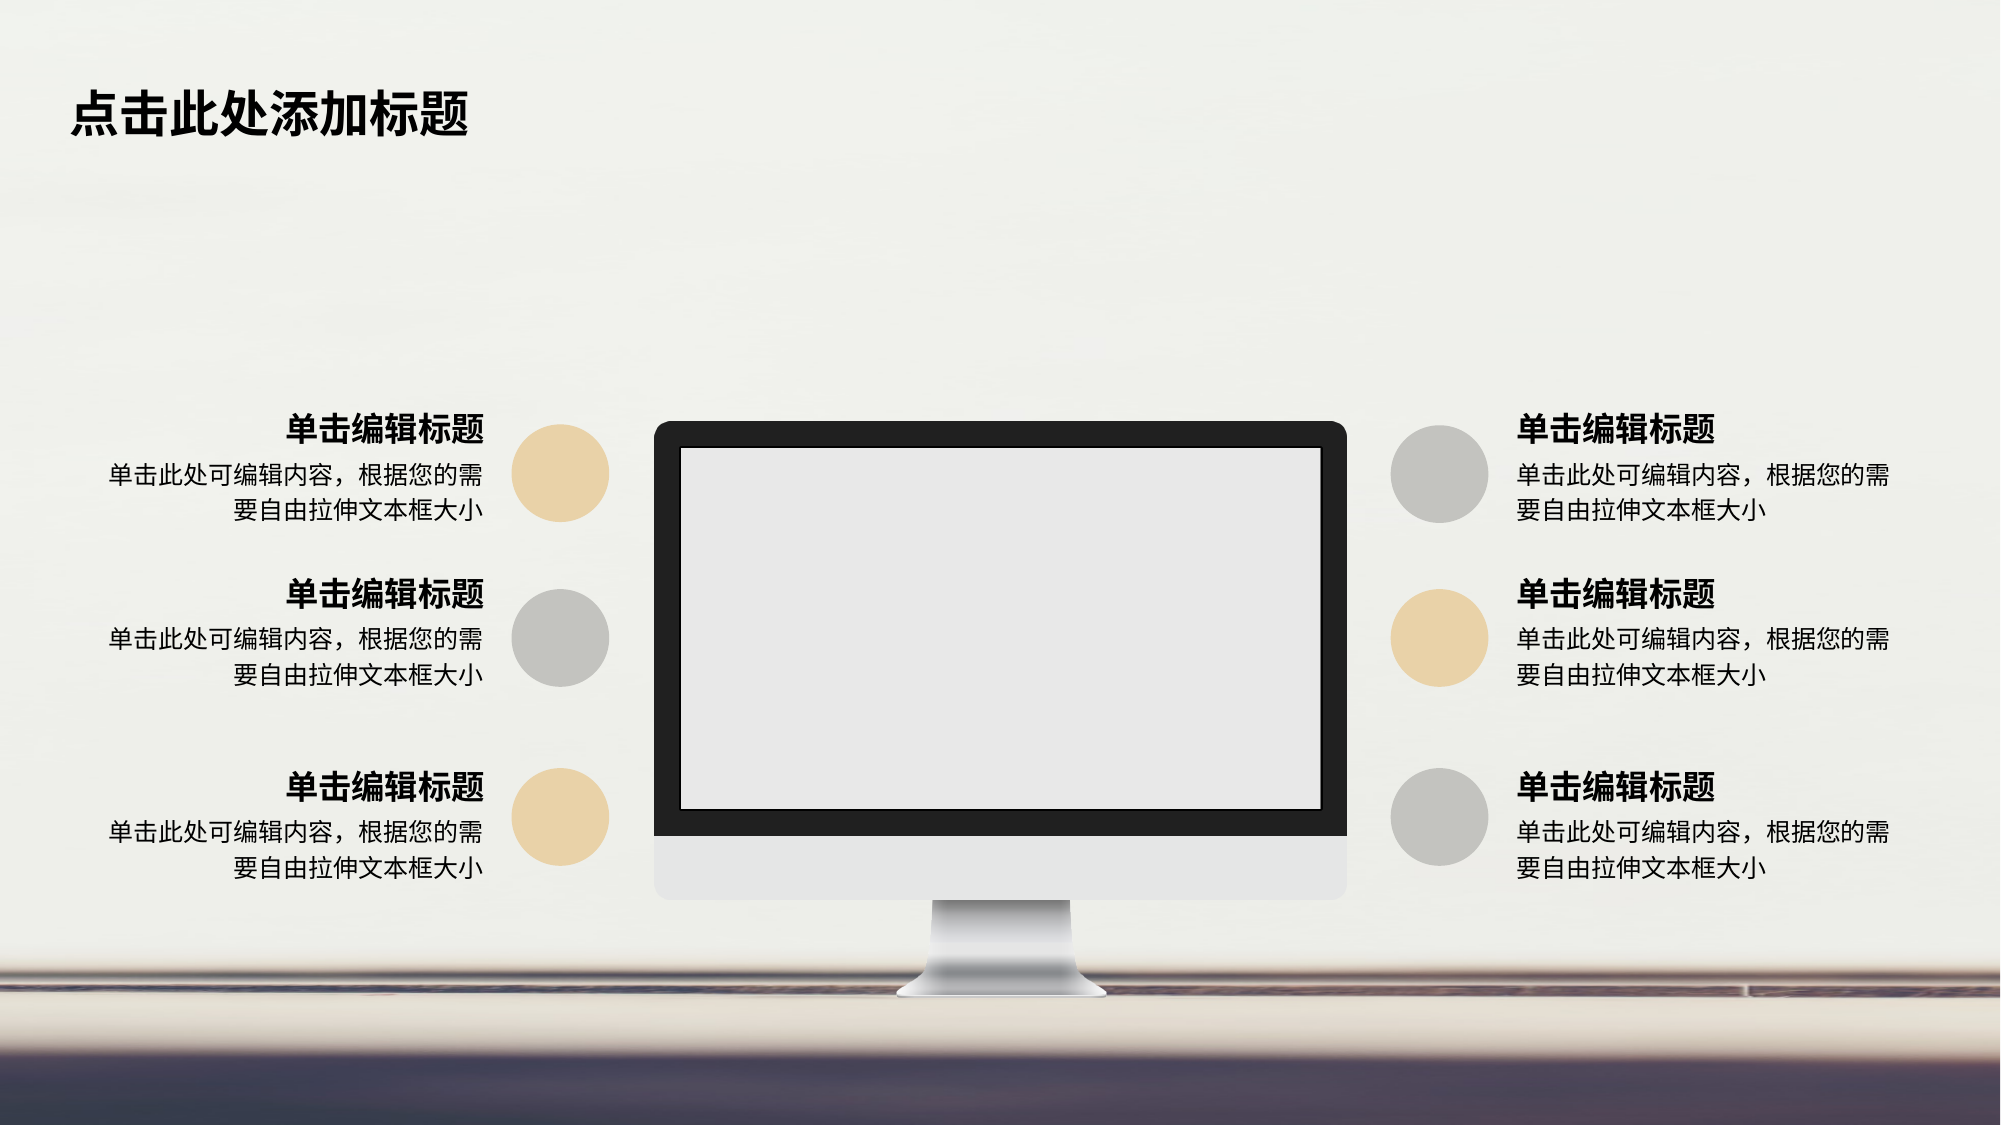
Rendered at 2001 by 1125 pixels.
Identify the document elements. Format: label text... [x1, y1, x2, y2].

text_box [1389, 424, 1490, 524]
text_box 单击编辑标题 [285, 400, 498, 449]
text_box 单击此处可编辑内容，根据您的需要自由拉伸文本框大小 [100, 810, 484, 883]
text_box 单击此处可编辑内容，根据您的需要自由拉伸文本框大小 [1516, 453, 1900, 526]
text_box 单击此处可编辑内容，根据您的需要自由拉伸文本框大小 [1516, 810, 1900, 883]
text_box 单击编辑标题 [1516, 564, 1729, 613]
text_box [510, 588, 611, 688]
text_box [510, 767, 611, 867]
picture [0, 0, 2001, 1125]
text_box 单击此处可编辑内容，根据您的需要自由拉伸文本框大小 [1516, 617, 1900, 690]
text_box 单击此处可编辑内容，根据您的需要自由拉伸文本框大小 [100, 453, 484, 526]
text_box [1389, 588, 1490, 688]
text_box 单击此处可编辑内容，根据您的需要自由拉伸文本框大小 [100, 617, 484, 690]
text_box [1389, 767, 1490, 867]
text_box 单击编辑标题 [285, 758, 498, 807]
text_box [510, 423, 611, 524]
text_box 单击编辑标题 [1516, 400, 1729, 449]
text_box 点击此处添加标题 [55, 75, 507, 151]
text_box 单击编辑标题 [1516, 758, 1729, 807]
text_box 单击编辑标题 [285, 564, 498, 613]
